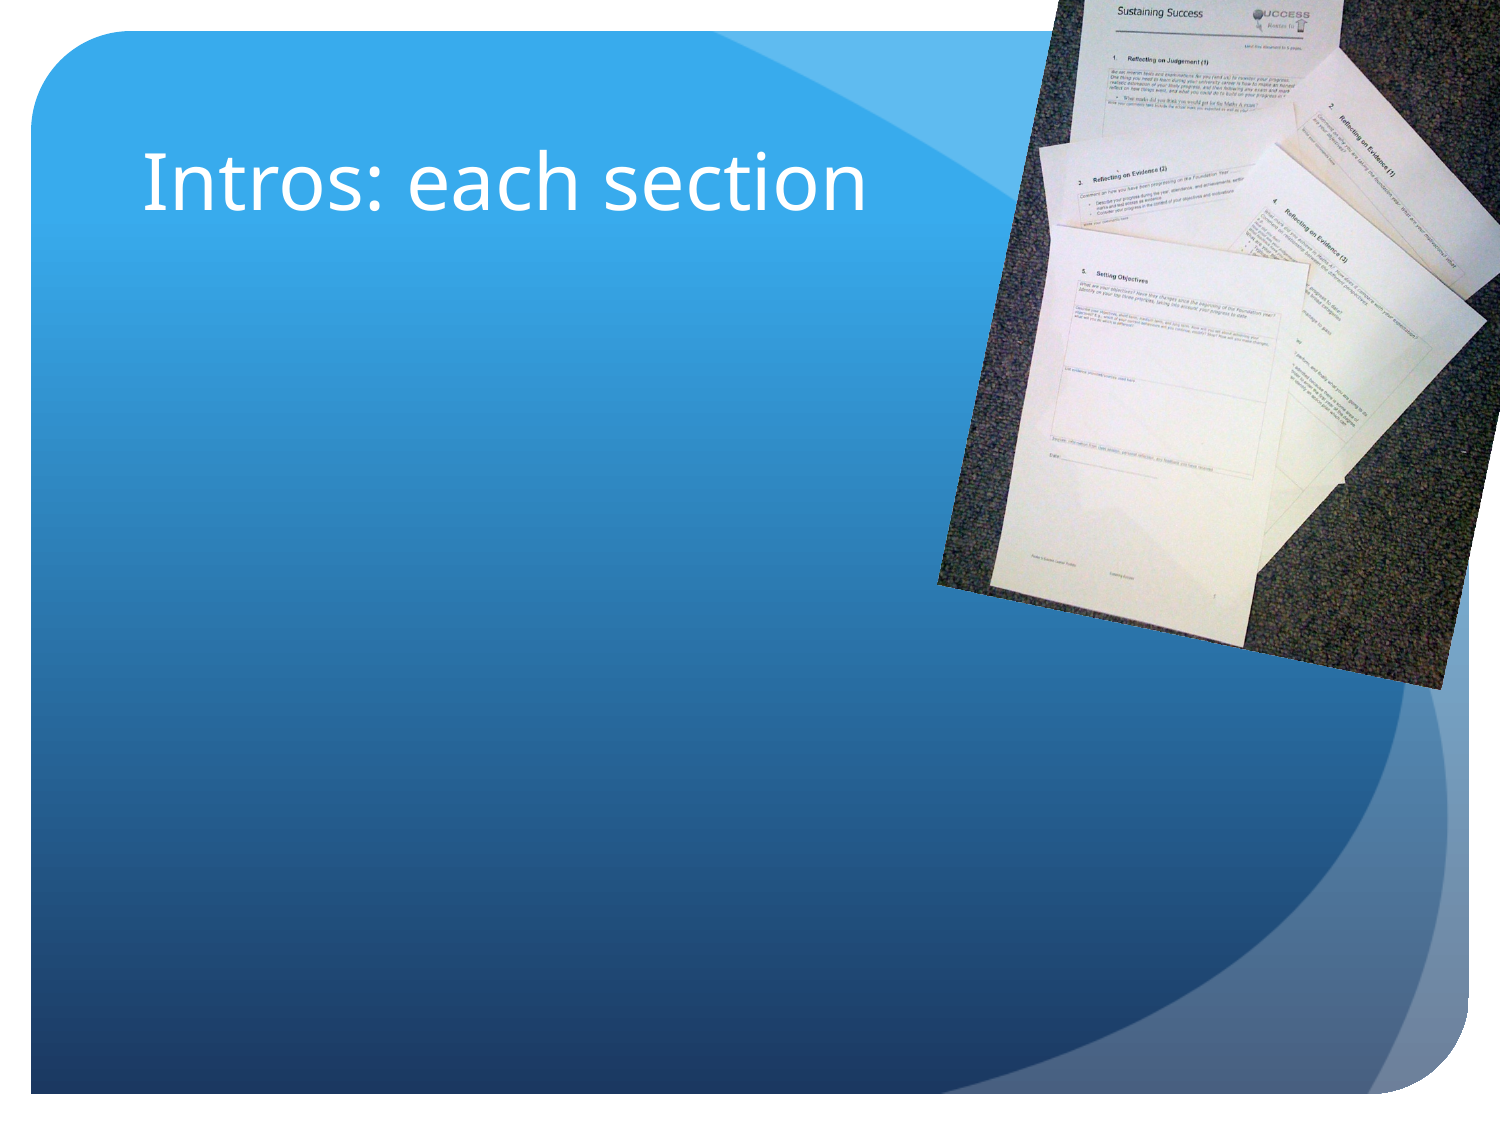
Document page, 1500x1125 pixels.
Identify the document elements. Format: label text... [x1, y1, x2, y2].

picture [24, 0, 1500, 1094]
title Intros: each section [127, 62, 1001, 234]
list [127, 299, 1174, 991]
